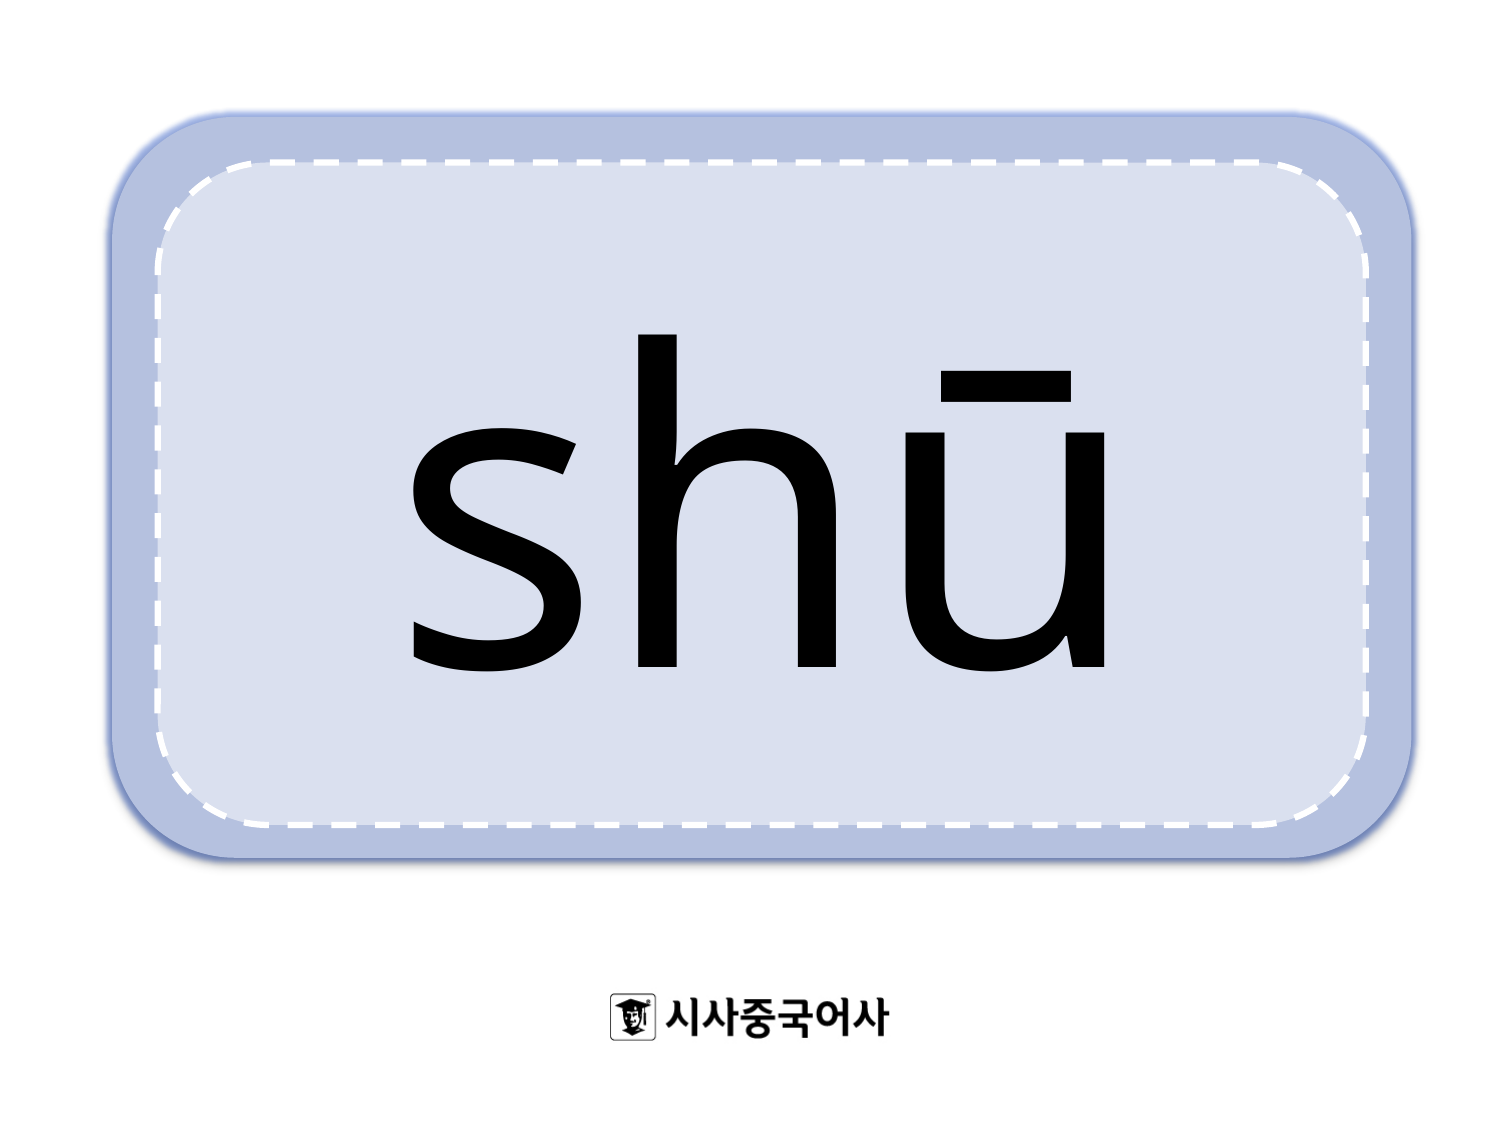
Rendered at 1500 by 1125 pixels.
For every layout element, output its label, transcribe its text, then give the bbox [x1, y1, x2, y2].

text_box shū [162, 160, 1371, 824]
picture [602, 987, 898, 1047]
